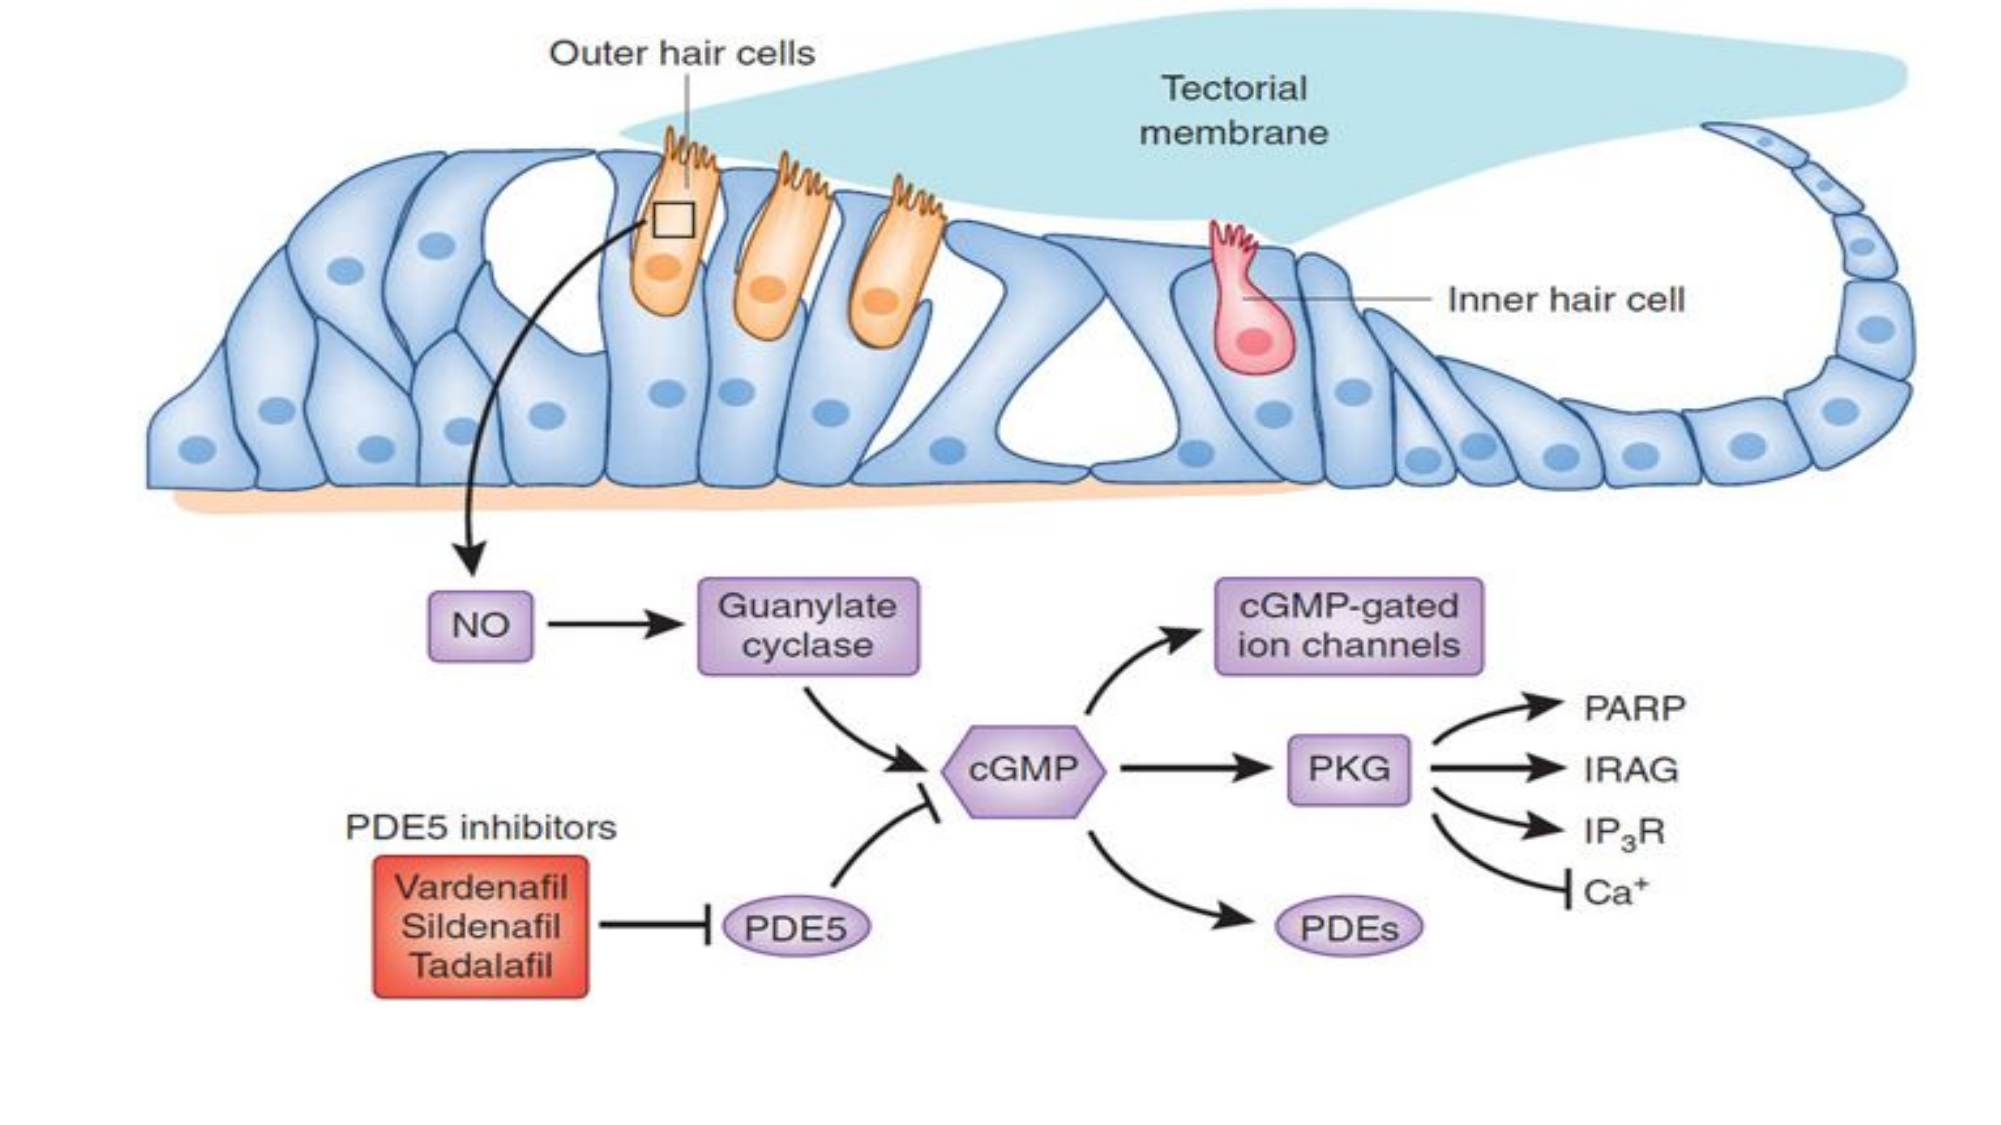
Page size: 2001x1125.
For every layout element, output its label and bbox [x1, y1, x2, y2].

list [137, 0, 1925, 1008]
